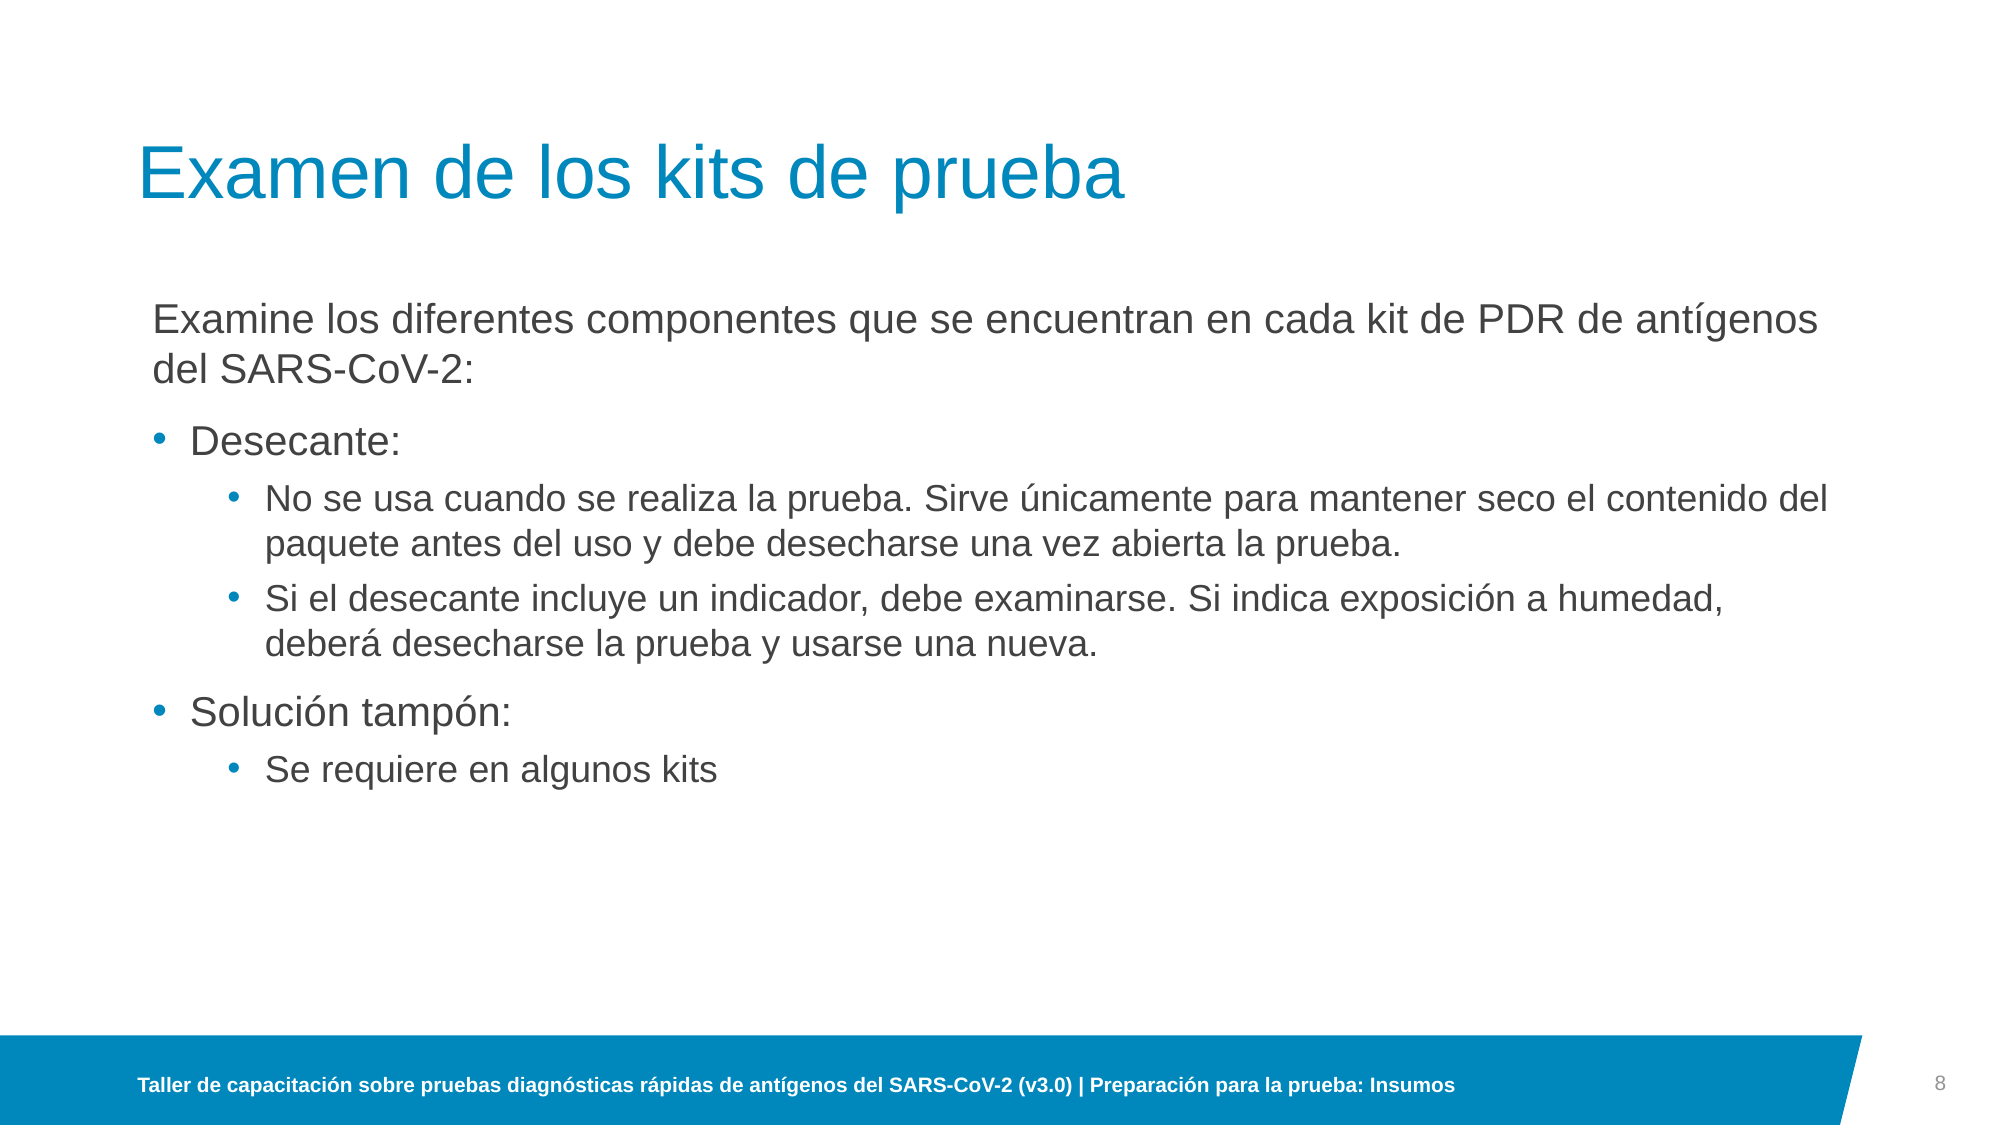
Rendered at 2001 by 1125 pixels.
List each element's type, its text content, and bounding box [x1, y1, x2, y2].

slide_number 8 [1862, 1035, 1947, 1125]
list Examine los diferentes componentes que se encuentran en cada kit de PDR de antígenos del SARS-CoV-2: Desecante: No se usa cuando se realiza la prueba. Sirve únicamente para mantener seco el contenido del paquete antes del uso y debe desecharse una vez abierta la prueba. Si el desecante incluye un indicador, debe examinarse. Si indica exposición a humedad, deberá desecharse la prueba y usarse una nueva. Solución tampón: Se requiere en algunos kits [137, 284, 1863, 1014]
title Examen de los kits de prueba [137, 59, 1863, 215]
footer Taller de capacitación sobre pruebas diagnósticas rápidas de antígenos del SARS-CoV-2 (v3.0) | Preparación para la prueba: Insumos [137, 1042, 1491, 1125]
